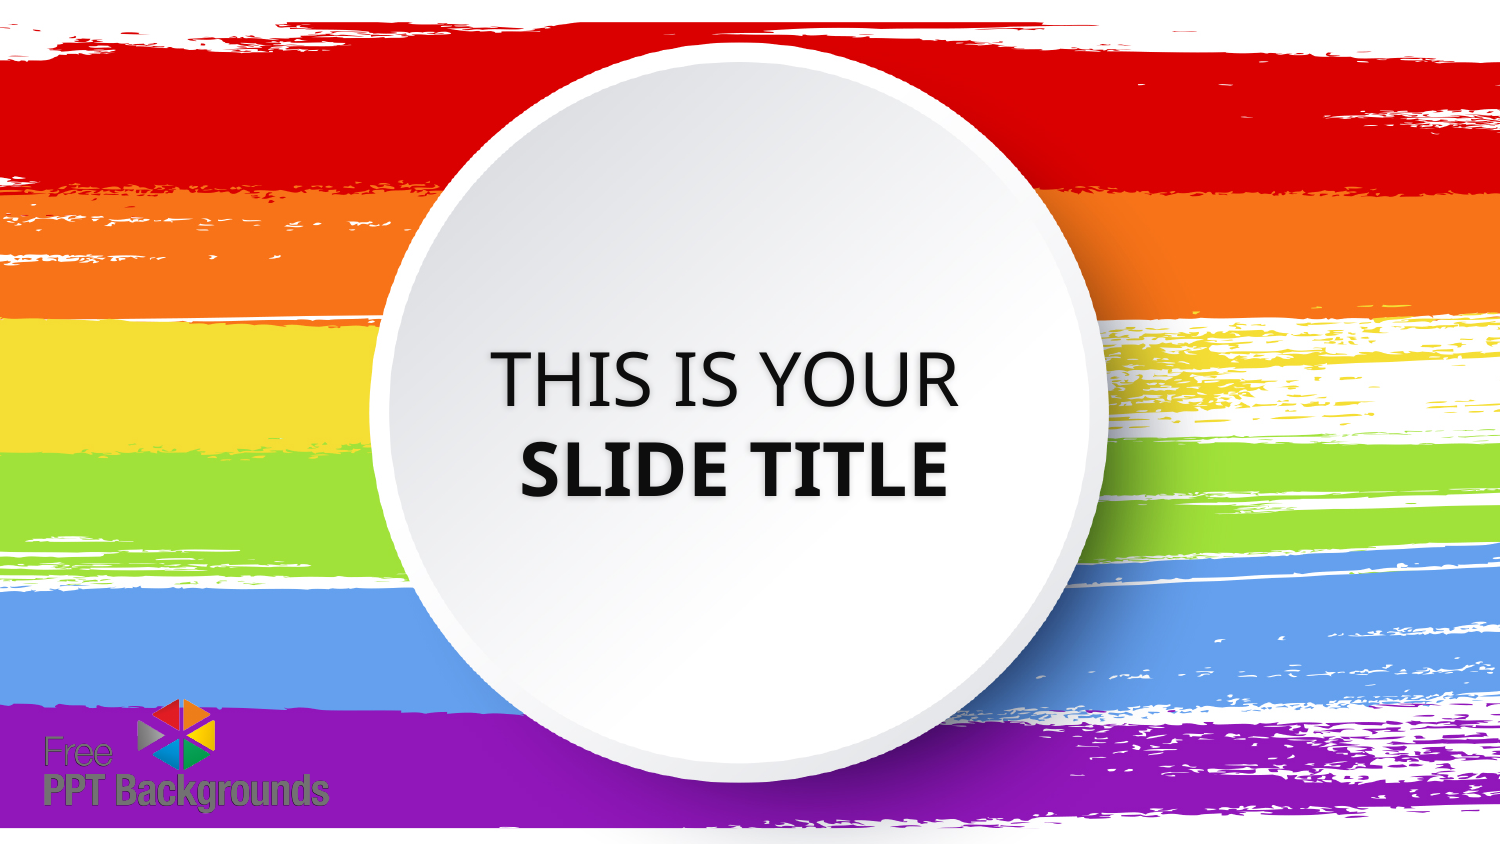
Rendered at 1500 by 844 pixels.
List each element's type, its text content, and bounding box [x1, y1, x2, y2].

title THIS IS YOUR SLIDE TITLE [465, 253, 1006, 590]
picture [0, 0, 1500, 844]
